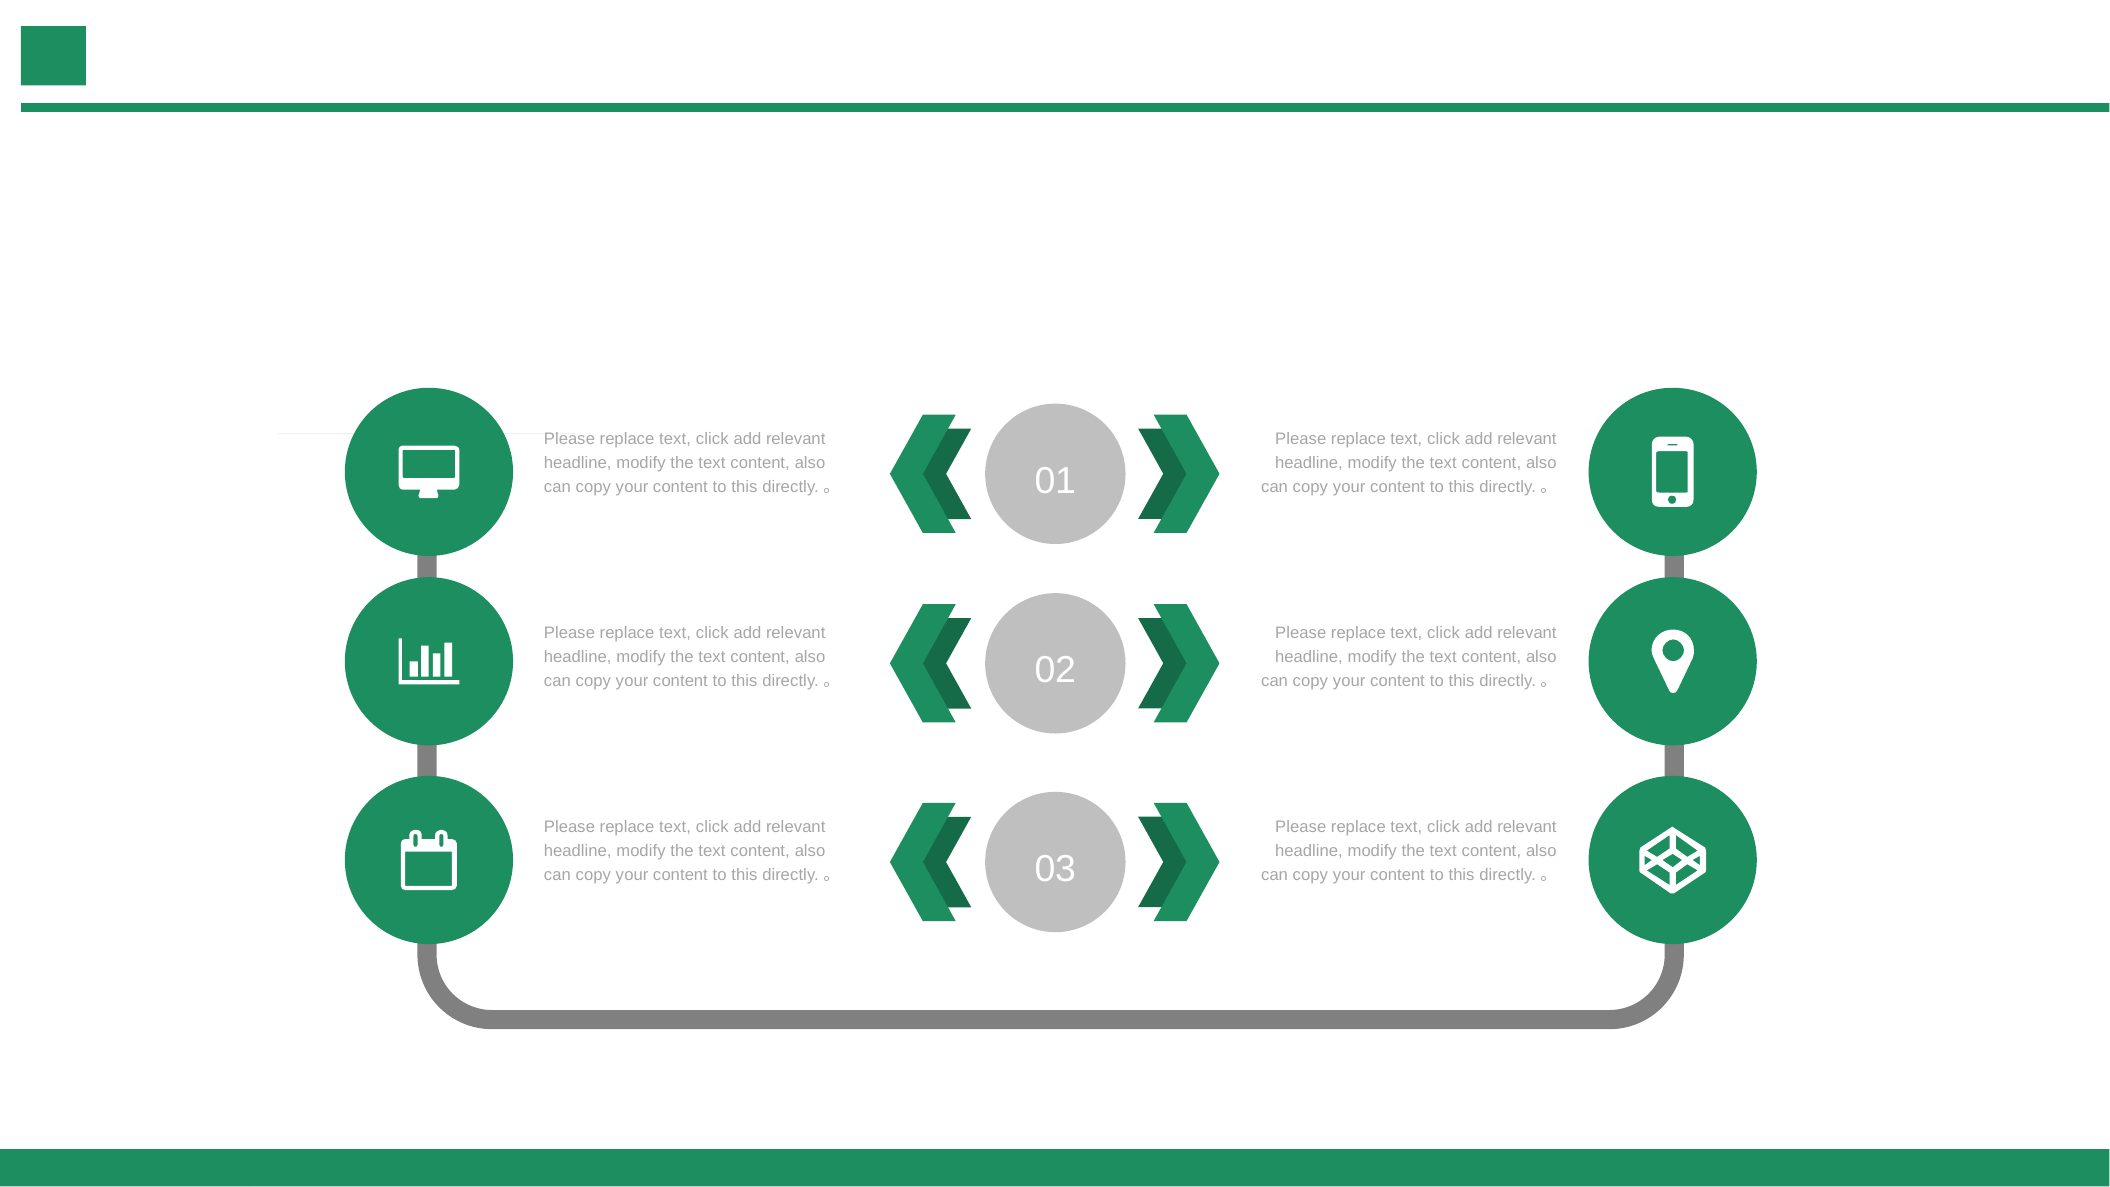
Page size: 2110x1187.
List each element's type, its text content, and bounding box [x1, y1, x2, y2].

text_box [344, 775, 514, 945]
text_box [1588, 775, 1757, 945]
text_box [1664, 556, 1684, 577]
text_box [1588, 577, 1757, 746]
text_box [417, 746, 437, 775]
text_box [1138, 802, 1220, 922]
text_box 01 [984, 402, 1127, 546]
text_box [889, 604, 972, 723]
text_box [889, 414, 972, 533]
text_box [1138, 604, 1220, 723]
text_box [1664, 746, 1684, 775]
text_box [1588, 387, 1757, 556]
text_box Please replace text, click add relevant headline, modify the text content, also can copy your content to this directly.。 [1253, 812, 1558, 885]
text_box Please replace text, click add relevant headline, modify the text content, also can copy your content to this directly.。 [543, 618, 857, 691]
text_box Please replace text, click add relevant headline, modify the text content, also can copy your content to this directly.。 [1253, 618, 1558, 691]
text_box [417, 556, 437, 577]
text_box Please replace text, click add relevant headline, modify the text content, also can copy your content to this directly.。 [543, 812, 857, 885]
text_box 03 [984, 790, 1127, 934]
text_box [1138, 414, 1220, 533]
text_box 02 [984, 592, 1127, 735]
text_box Please replace text, click add relevant headline, modify the text content, also can copy your content to this directly.。 [1253, 424, 1558, 496]
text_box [344, 387, 514, 556]
text_box [417, 945, 1684, 1030]
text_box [889, 802, 972, 922]
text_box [344, 577, 514, 746]
text_box Please replace text, click add relevant headline, modify the text content, also can copy your content to this directly.。 [543, 424, 857, 496]
